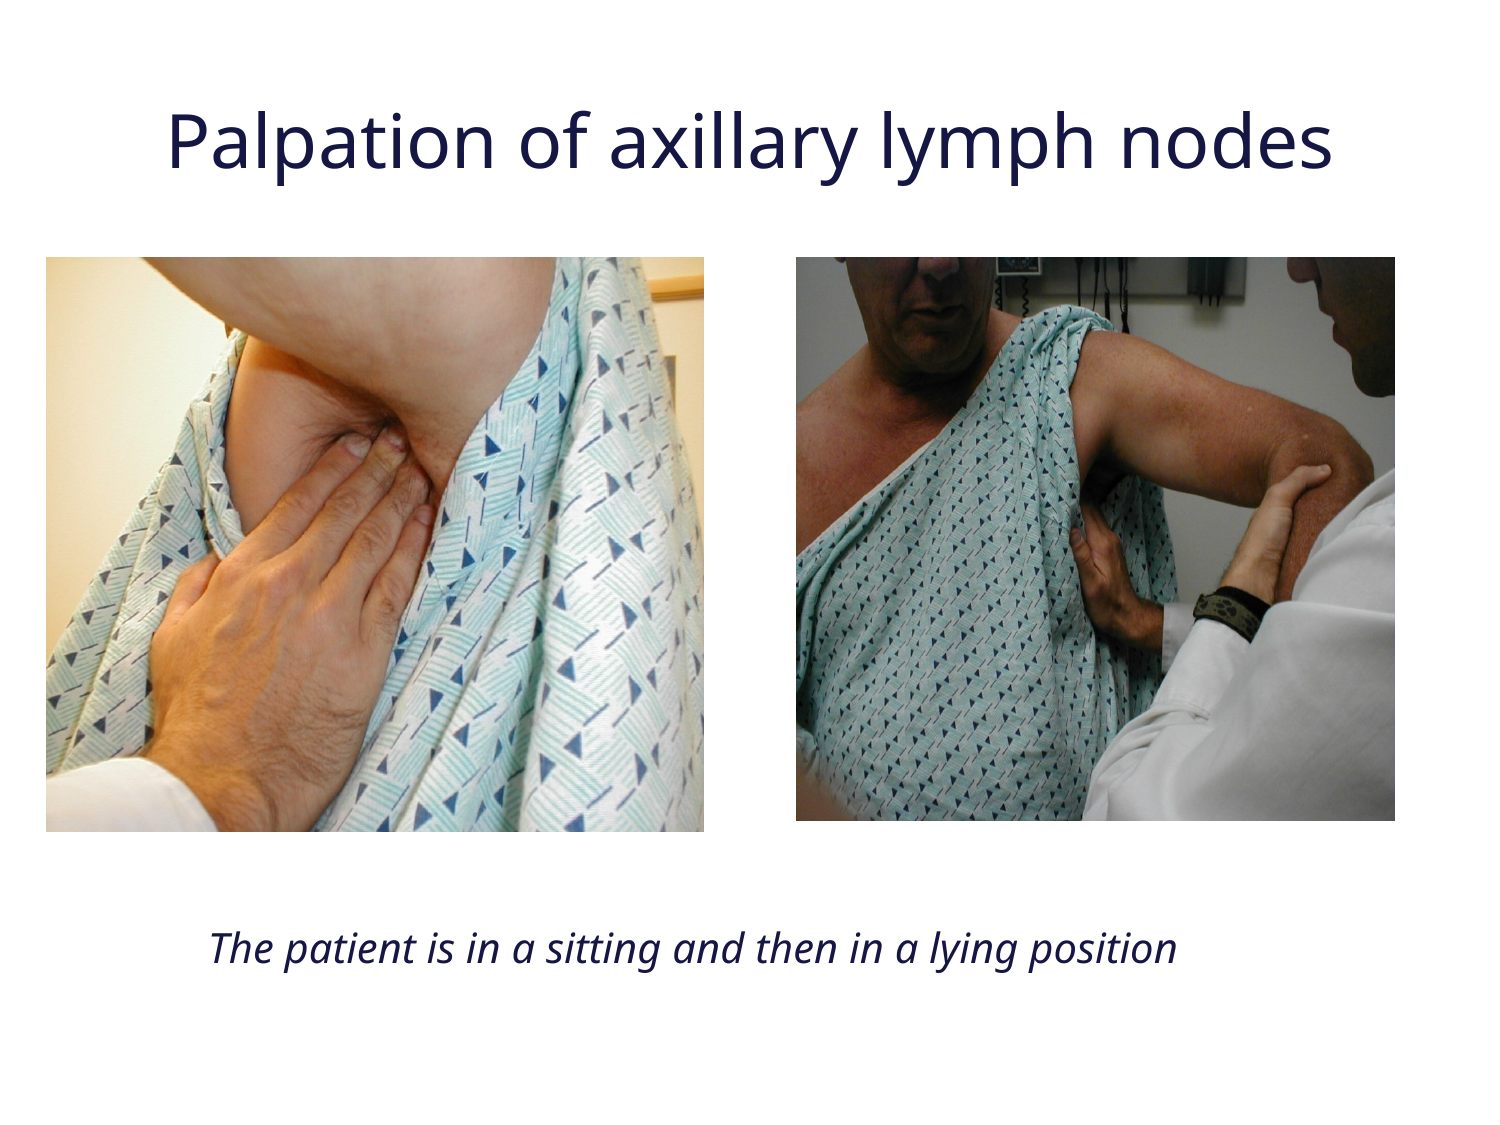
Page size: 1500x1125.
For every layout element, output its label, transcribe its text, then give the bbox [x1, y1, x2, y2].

title Palpation of axillary lymph nodes [74, 44, 1426, 233]
picture [46, 257, 704, 833]
text_box The patient is in a sitting and then in a lying position [193, 914, 1194, 979]
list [796, 257, 1395, 821]
